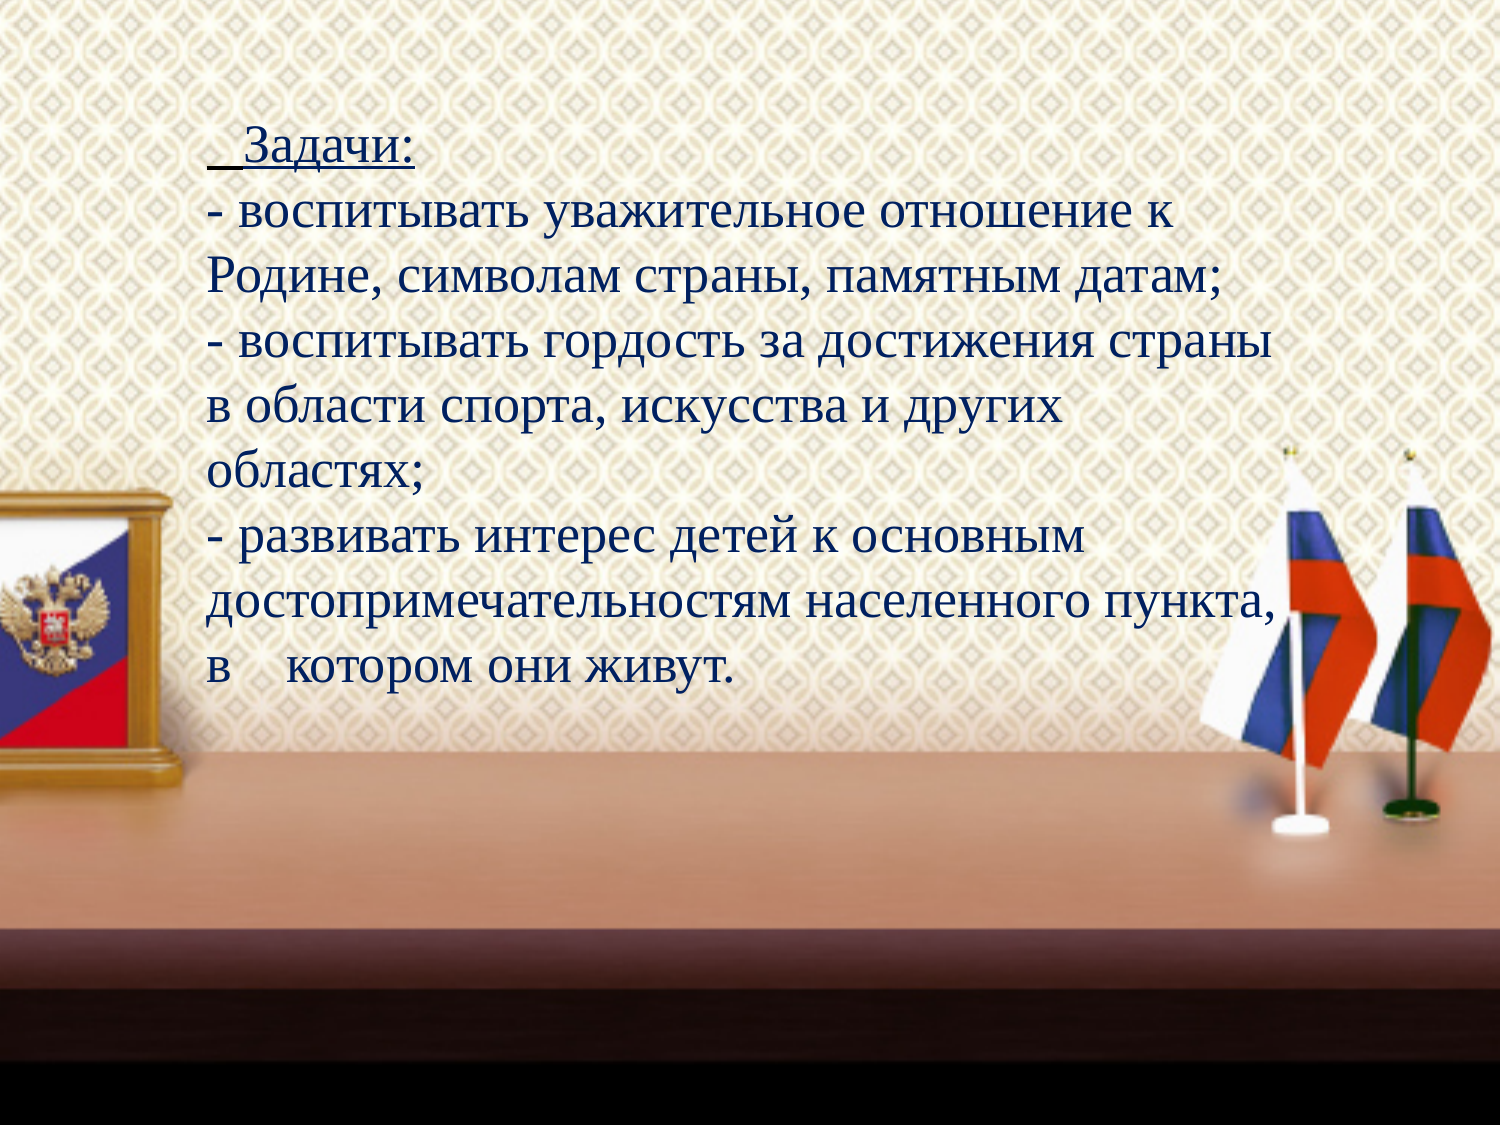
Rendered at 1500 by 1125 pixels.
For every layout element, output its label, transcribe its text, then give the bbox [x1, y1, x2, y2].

title Задачи: - воспитывать уважительное отношение к Родине, символам страны, памятным датам; - воспитывать гордость за достижения страны в области спорта, искусства и других областях; - развивать интерес детей к основным достопримечательностям населенного пункта, в котором они живут. [206, 45, 1305, 433]
picture [0, 0, 1500, 1125]
